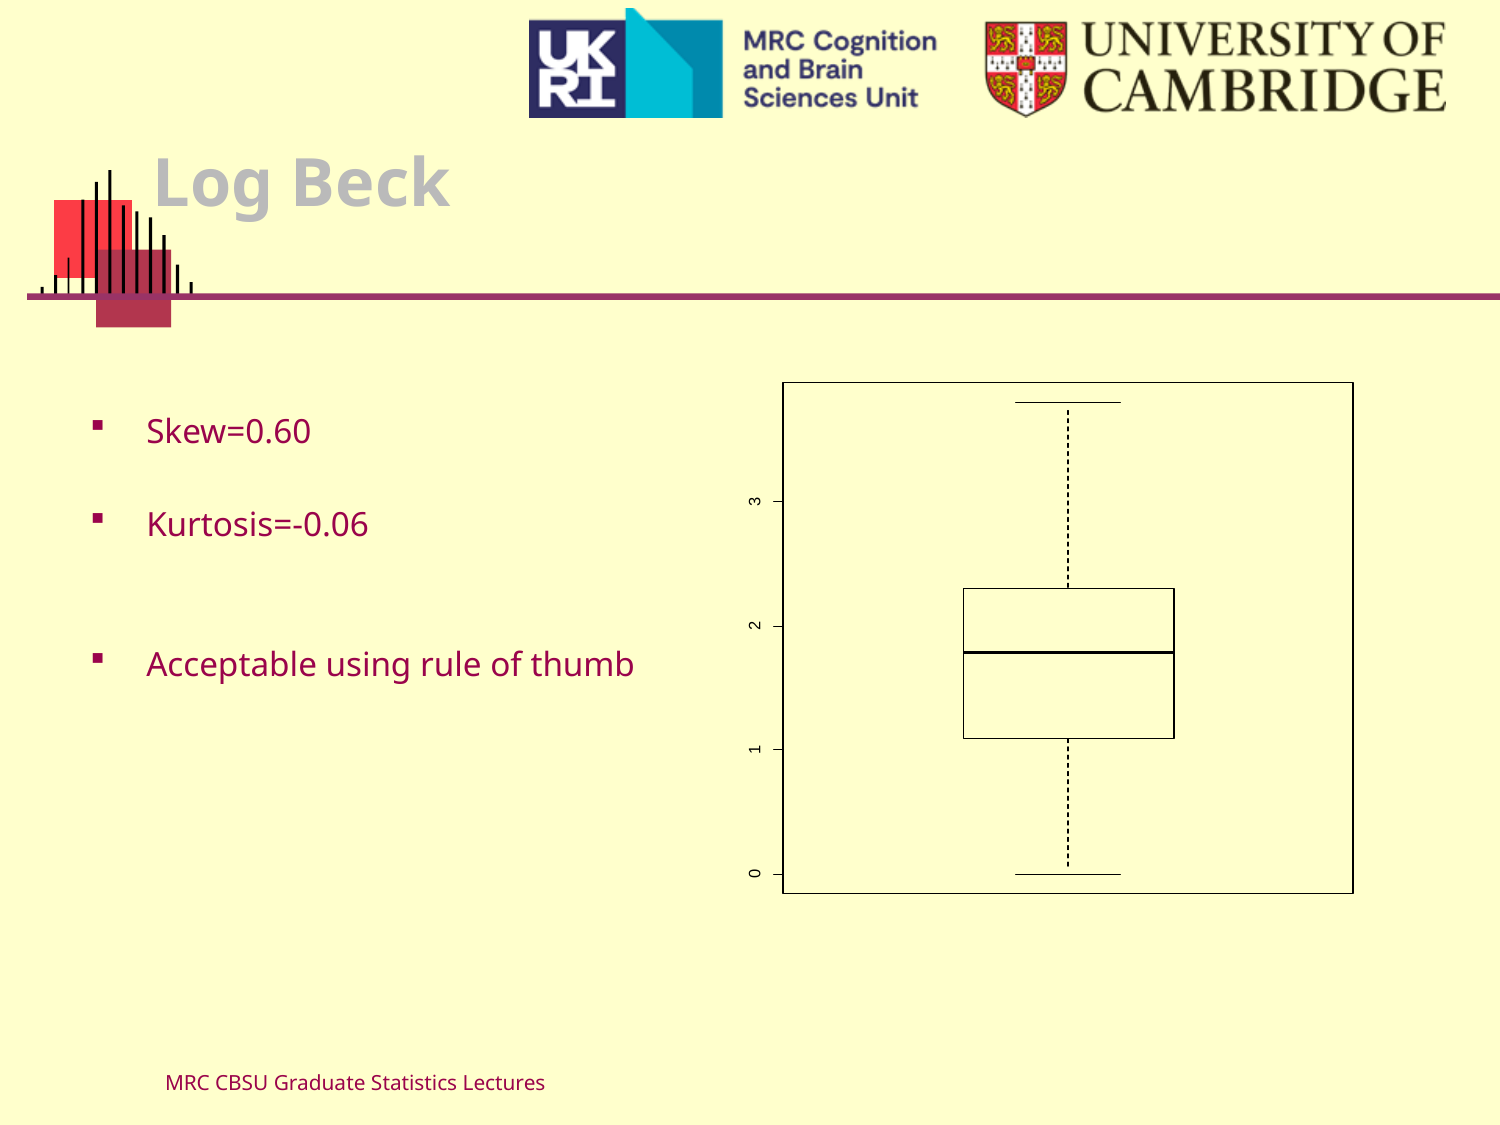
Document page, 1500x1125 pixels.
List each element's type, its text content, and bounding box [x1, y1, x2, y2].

list Skew=0.60 Kurtosis=-0.06 Acceptable using rule of thumb [75, 262, 738, 1038]
title Log Beck [137, 137, 988, 233]
picture [529, 8, 1446, 118]
footer MRC CBSU Graduate Statistics Lectures [149, 1062, 988, 1101]
picture [702, 302, 1395, 993]
